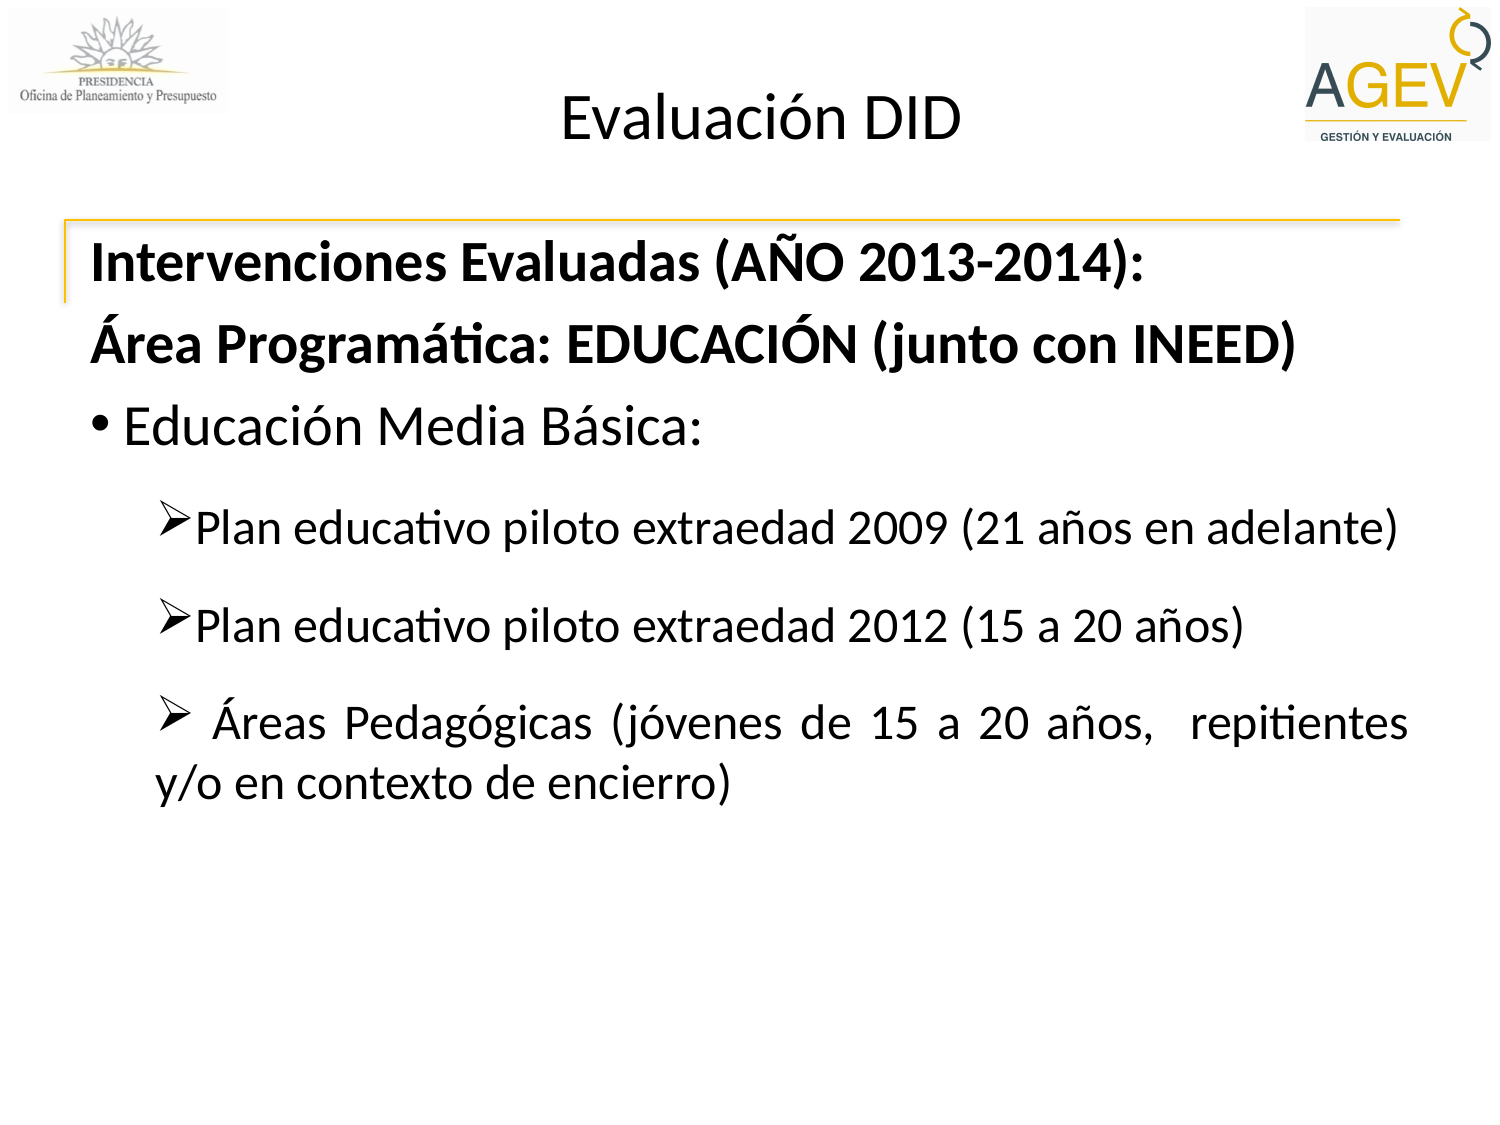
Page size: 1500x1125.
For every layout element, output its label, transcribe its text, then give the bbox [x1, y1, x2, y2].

picture [8, 7, 228, 114]
list Intervenciones Evaluadas (AÑO 2013-2014): Área Programática: EDUCACIÓN (junto con INEED) Educación Media Básica: Plan educativo piloto extraedad 2009 (21 años en adelante) Plan educativo piloto extraedad 2012 (15 a 20 años) Áreas Pedagógicas (jóvenes de 15 a 20 años, repitientes y/o en contexto de encierro) [74, 215, 1426, 1059]
picture [1305, 7, 1491, 141]
title Evaluación DID [241, 18, 1282, 207]
